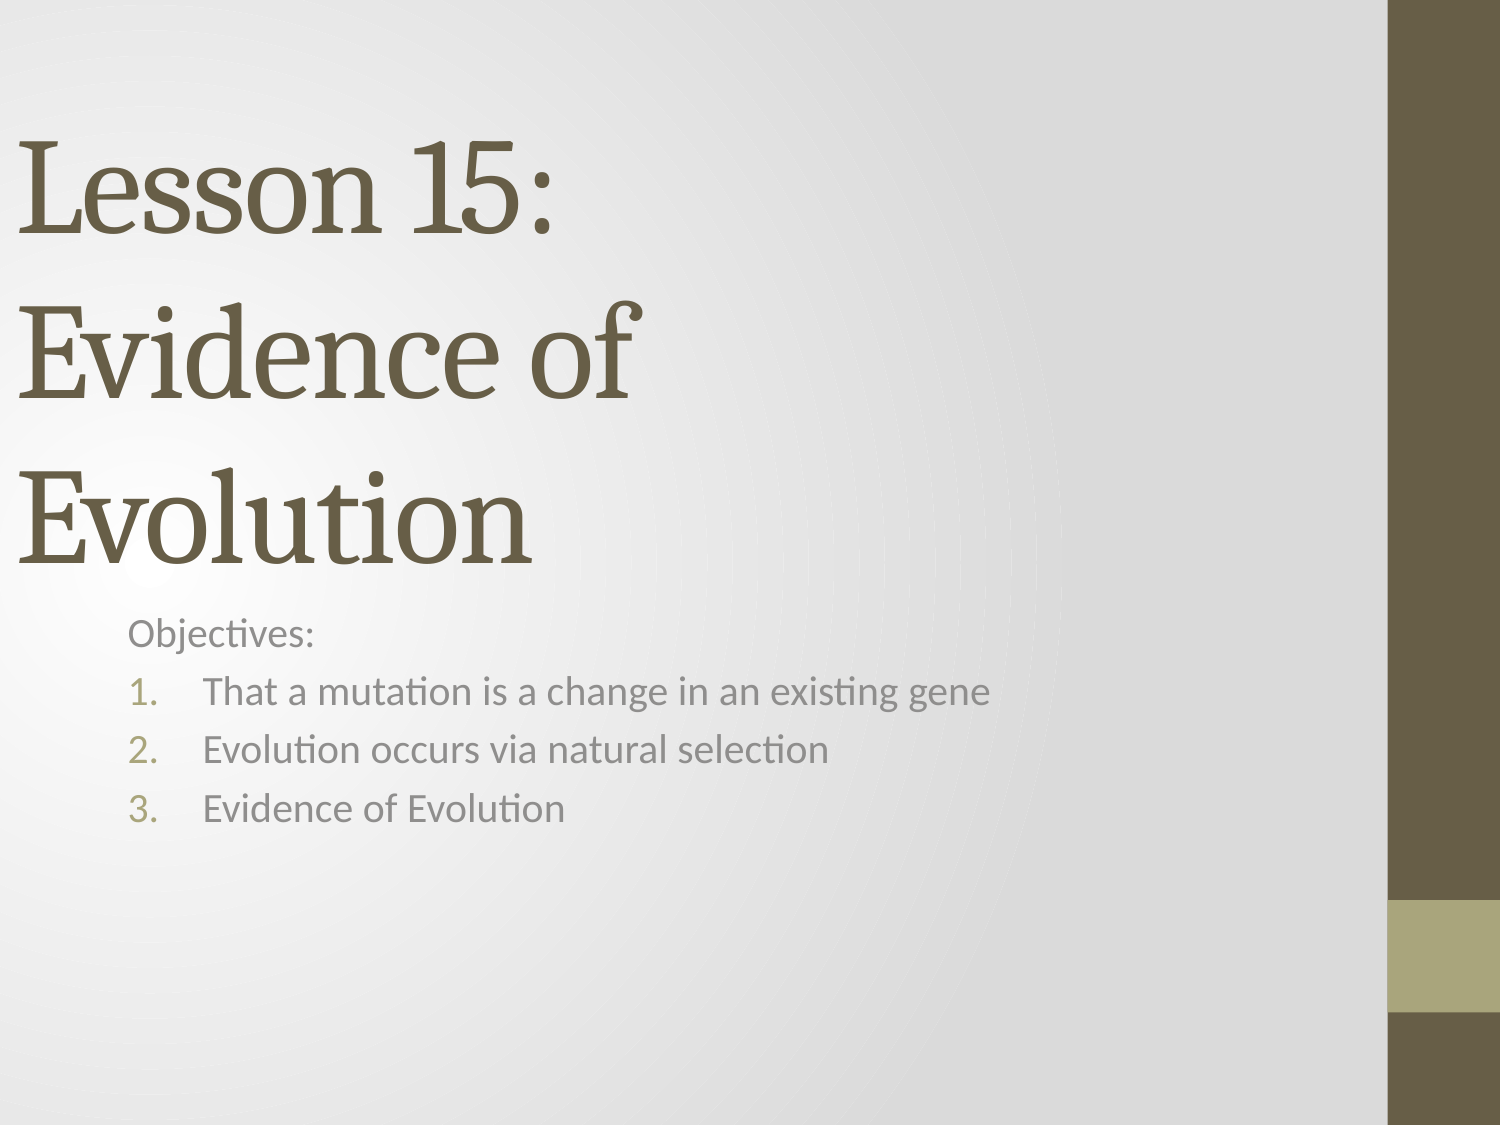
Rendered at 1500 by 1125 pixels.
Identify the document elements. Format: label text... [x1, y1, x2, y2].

subtitle Objectives: That a mutation is a change in an existing gene Evolution occurs via natural selection Evidence of Evolution [112, 597, 1173, 976]
title Lesson 15: Evidence of Evolution [0, 113, 1400, 599]
